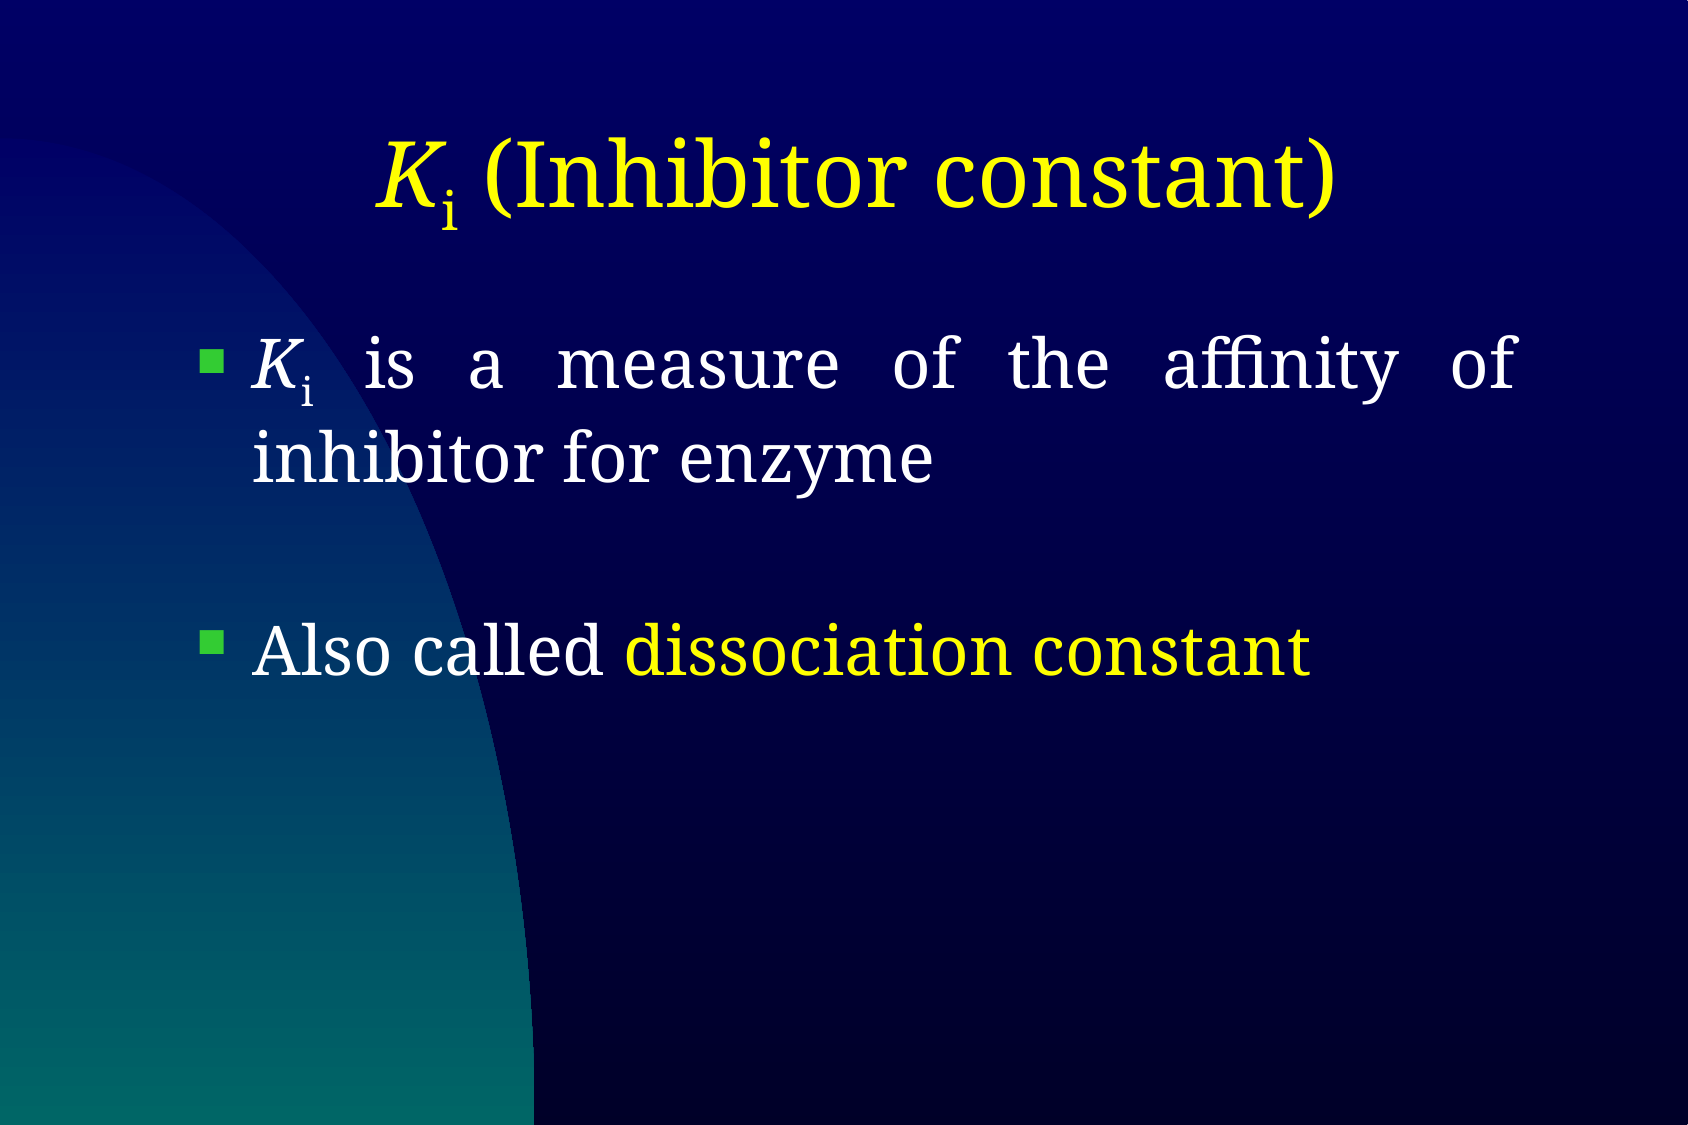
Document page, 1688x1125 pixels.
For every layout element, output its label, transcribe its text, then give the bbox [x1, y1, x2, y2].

title Ki (Inhibitor constant) [297, 87, 1419, 275]
list Ki is a measure of the affinity of inhibitor for enzyme Also called dissociation constant [181, 312, 1532, 913]
